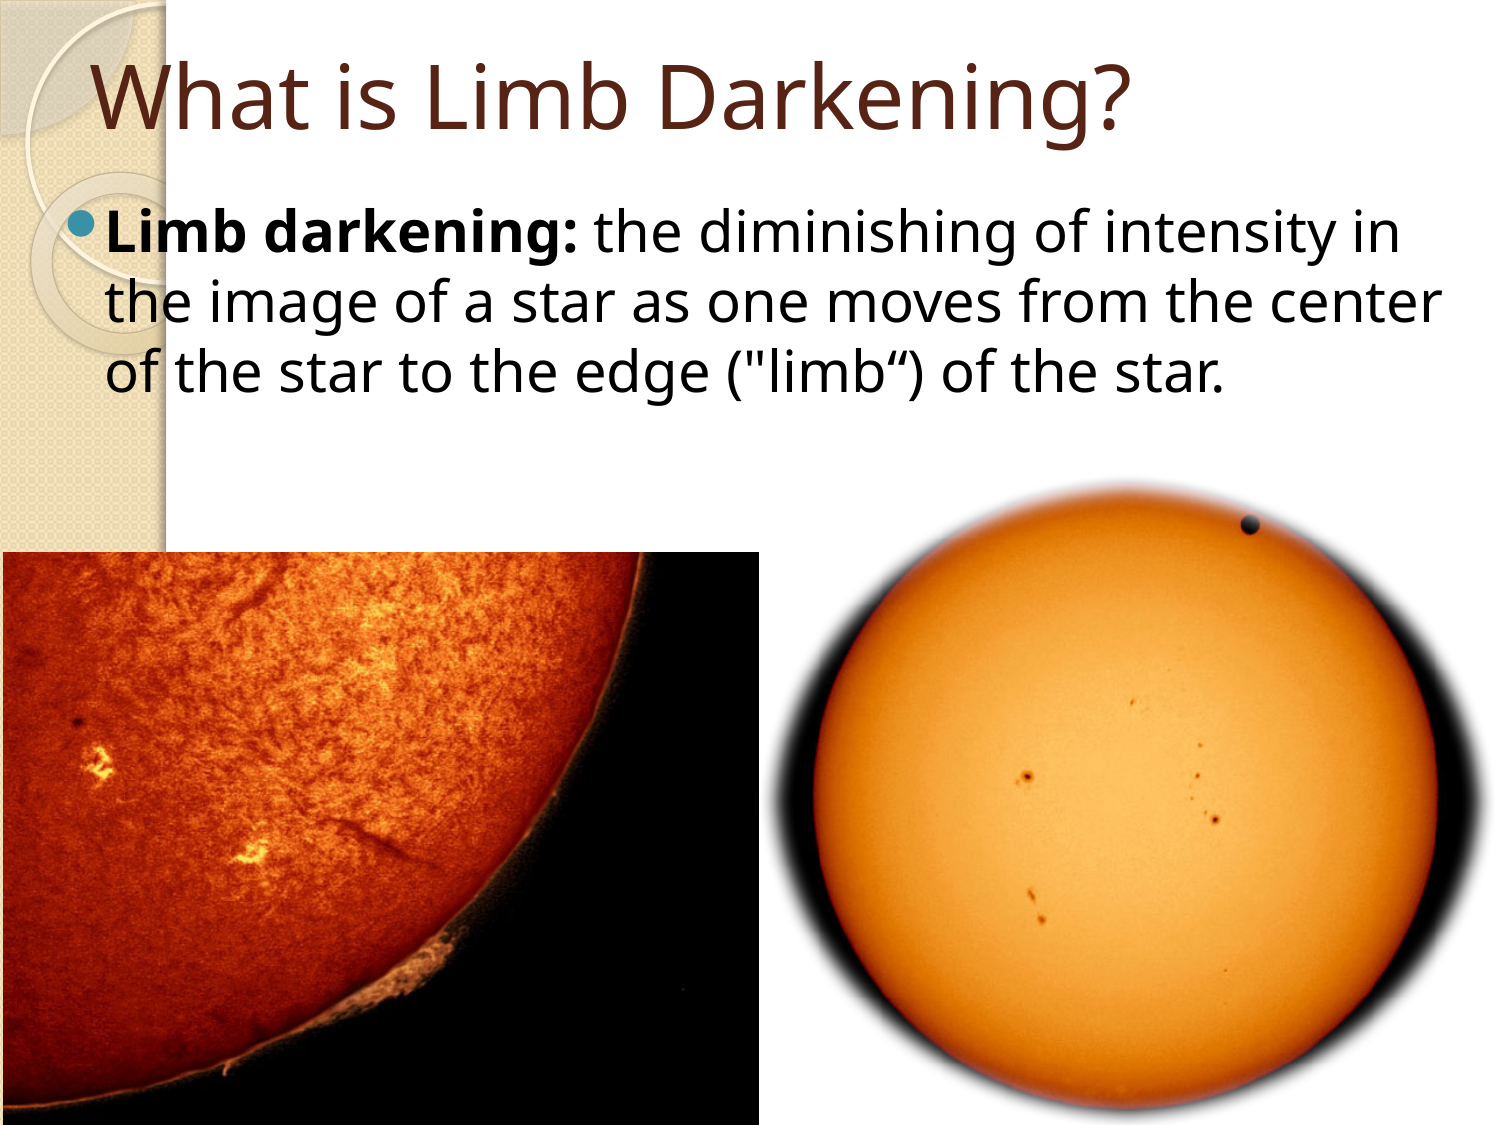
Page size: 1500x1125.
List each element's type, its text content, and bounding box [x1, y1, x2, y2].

title What is Limb Darkening? [75, 0, 1425, 187]
list Limb darkening: the diminishing of intensity in the image of a star as one moves from the center of the star to the edge ("limb“) of the star. [37, 187, 1497, 450]
picture [3, 473, 1497, 1125]
